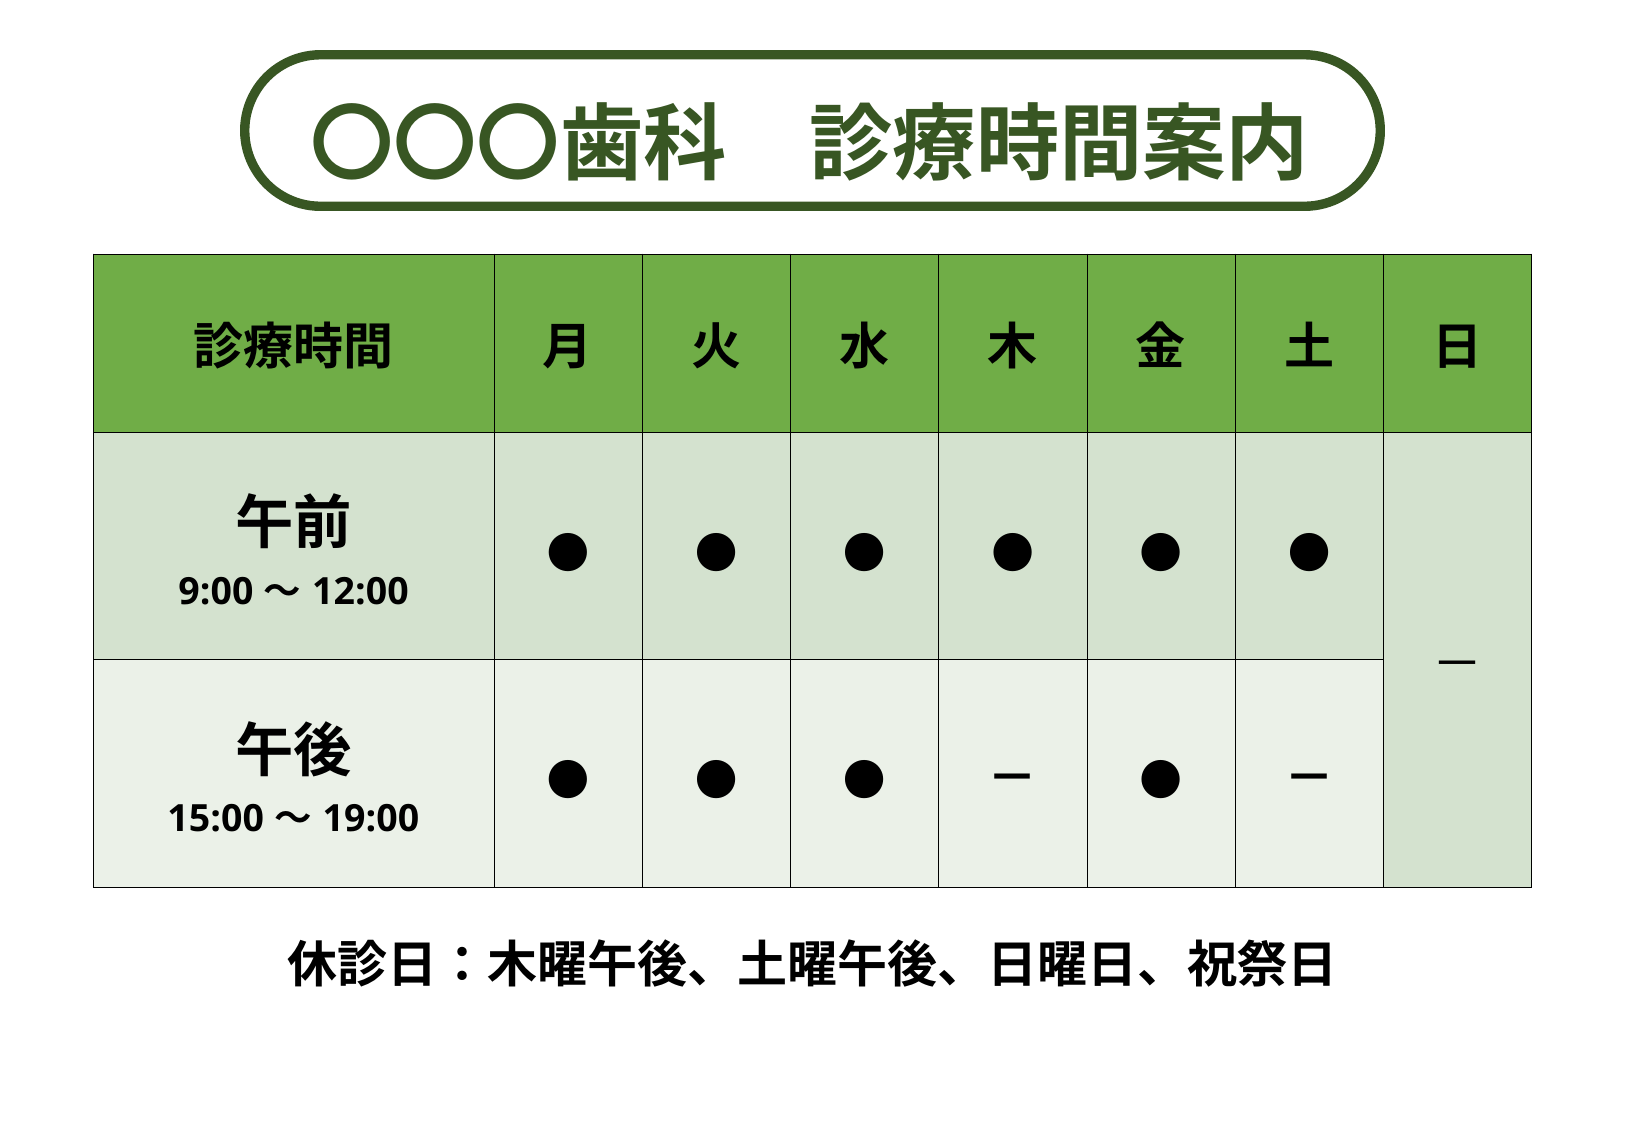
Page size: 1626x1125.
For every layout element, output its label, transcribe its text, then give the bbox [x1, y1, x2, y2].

text_box 〇〇〇歯科 診療時間案内 [295, 83, 1325, 198]
table_cell ● [791, 660, 938, 887]
table_header 土 [1236, 255, 1383, 432]
table_cell － [1384, 433, 1531, 887]
table_cell ● [939, 433, 1087, 659]
table_cell ● [791, 433, 938, 659]
table_cell ● [1088, 660, 1235, 887]
table_header 水 [791, 255, 938, 432]
table_cell 午前 9:00～12:00 [94, 433, 494, 659]
table_cell ● [643, 433, 790, 659]
table_header 木 [939, 255, 1087, 432]
table_cell ● [1088, 433, 1235, 659]
text_box [243, 53, 1382, 208]
table_cell ● [643, 660, 790, 887]
table_cell ● [495, 660, 642, 887]
table_header 日 [1384, 255, 1531, 432]
table_header 月 [495, 255, 642, 432]
table_cell ● [495, 433, 642, 659]
table_cell － [1236, 660, 1383, 887]
text_box 休診日：木曜午後、土曜午後、日曜日、祝祭日 [272, 925, 1353, 1001]
table_header 金 [1088, 255, 1235, 432]
table_cell ● [1236, 433, 1383, 659]
table_header 火 [643, 255, 790, 432]
table_cell － [939, 660, 1087, 887]
table_header 診療時間 [94, 255, 494, 432]
table_cell 午後 15:00～19:00 [94, 660, 494, 887]
